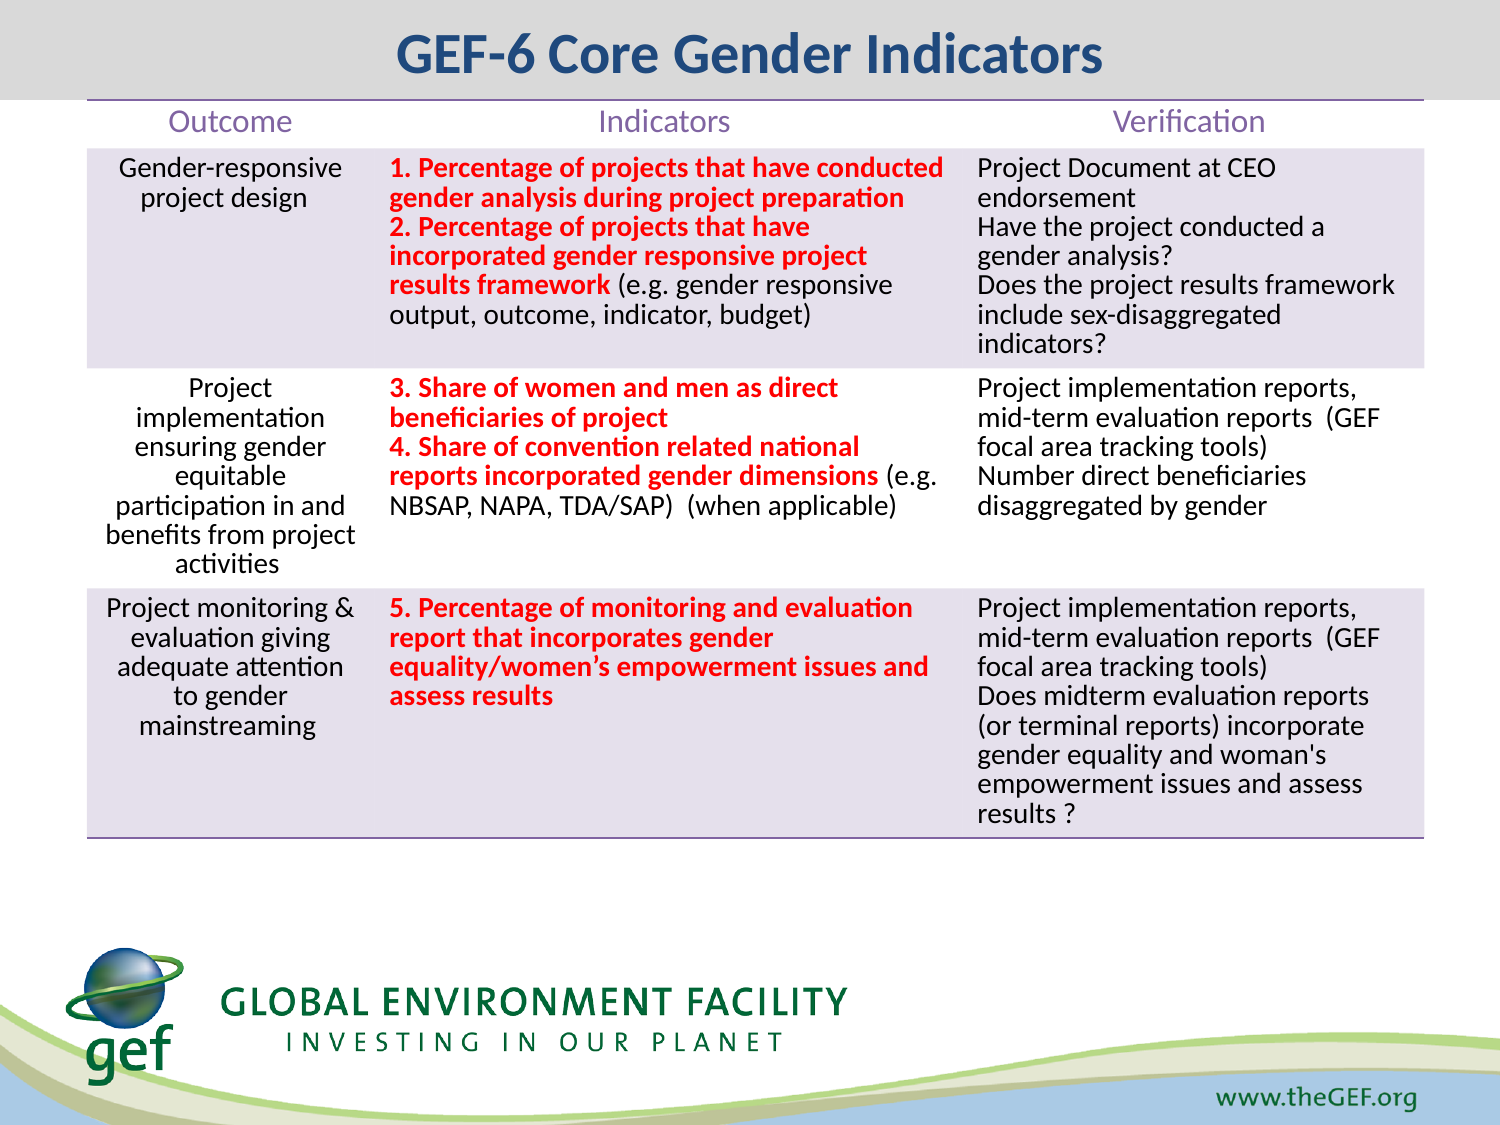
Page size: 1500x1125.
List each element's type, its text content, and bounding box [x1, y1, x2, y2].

table_cell Project implementation ensuring gender equitable participation in and benefits from project activities [87, 368, 374, 588]
table_header Verification [962, 101, 1424, 148]
table_cell 3. Share of women and men as direct beneficiaries of project 4. Share of convention related national reports incorporated gender dimensions (e.g. NBSAP, NAPA, TDA/SAP) (when applicable) [374, 368, 962, 588]
title GEF-6 Core Gender Indicators [0, 0, 1500, 101]
table_cell Gender-responsive project design [87, 148, 374, 368]
table_cell 1. Percentage of projects that have conducted gender analysis during project preparation 2. Percentage of projects that have incorporated gender responsive project results framework (e.g. gender responsive output, outcome, indicator, budget) [374, 148, 962, 368]
table_cell Project implementation reports, mid-term evaluation reports (GEF focal area tracking tools) Number direct beneficiaries disaggregated by gender [962, 368, 1424, 588]
table_cell 5. Percentage of monitoring and evaluation report that incorporates gender equality/women’s empowerment issues and assess results [374, 588, 962, 837]
table_cell Project implementation reports, mid-term evaluation reports (GEF focal area tracking tools) Does midterm evaluation reports (or terminal reports) incorporate gender equality and woman's empowerment issues and assess results ? [962, 588, 1424, 837]
table_cell Project Document at CEO endorsement Have the project conducted a gender analysis? Does the project results framework include sex-disaggregated indicators? [962, 148, 1424, 368]
list [424, 137, 1426, 951]
table_header Indicators [374, 101, 962, 148]
table_header Outcome [87, 101, 374, 148]
table_cell Project monitoring & evaluation giving adequate attention to gender mainstreaming [87, 588, 374, 837]
picture [0, 920, 1500, 1125]
